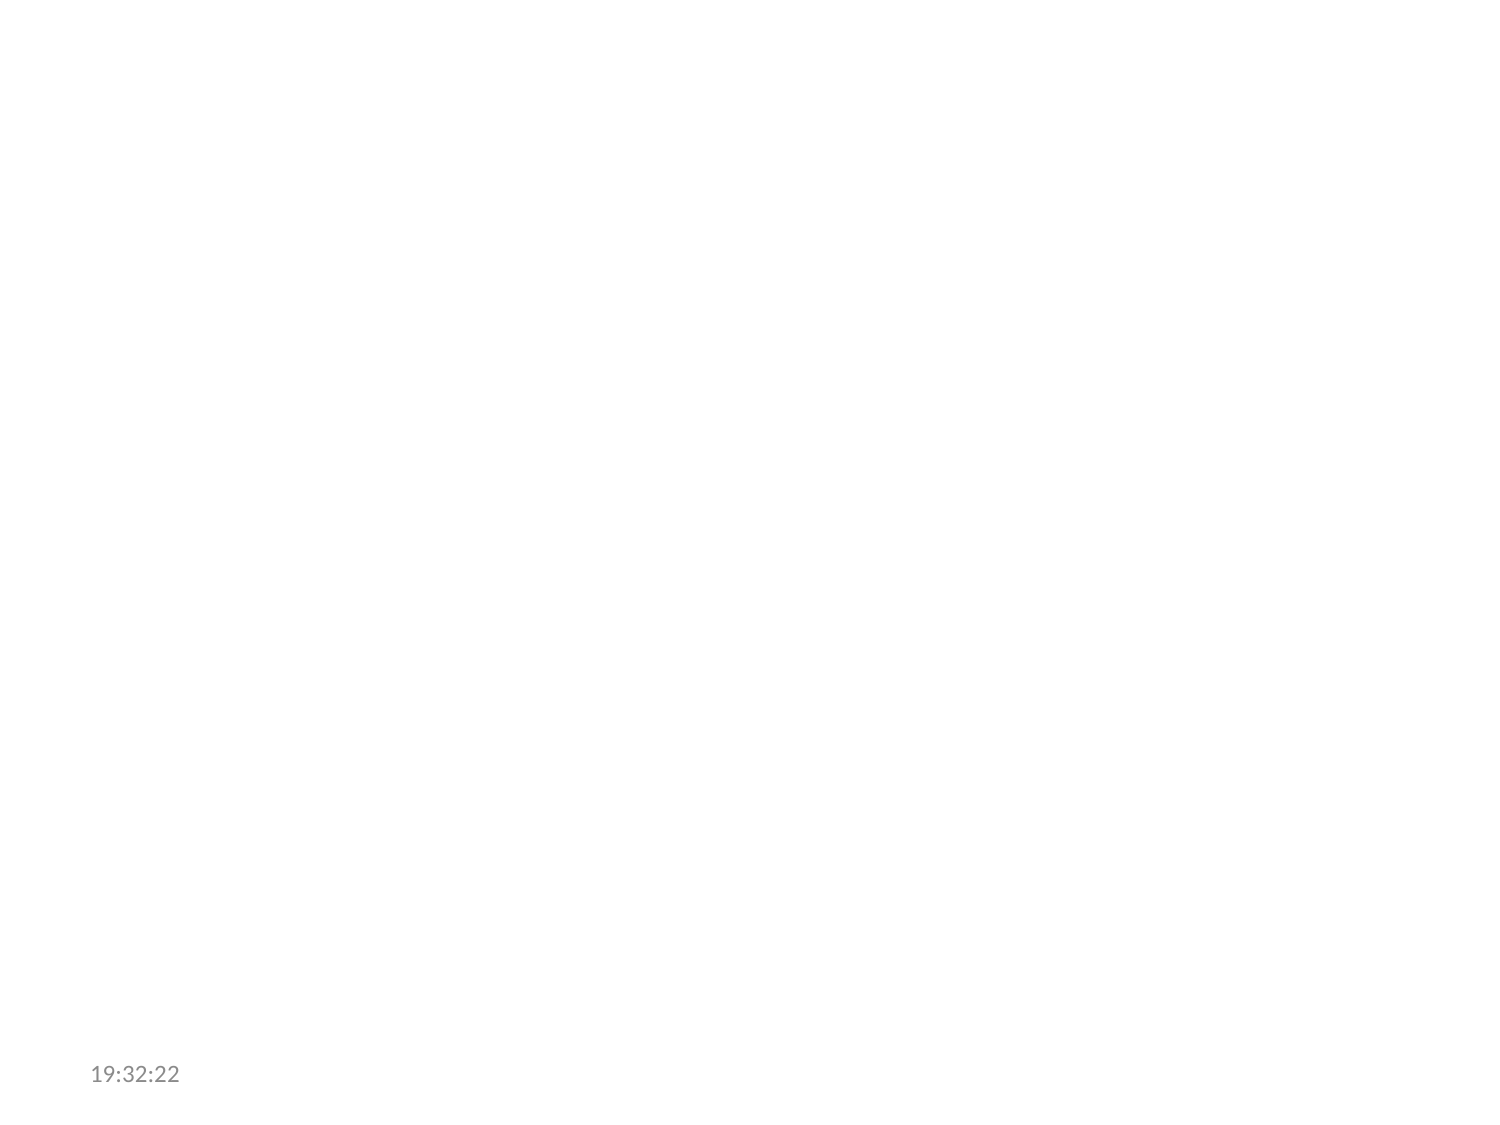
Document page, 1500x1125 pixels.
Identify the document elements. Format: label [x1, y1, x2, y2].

slide_number [75, 1042, 425, 1103]
